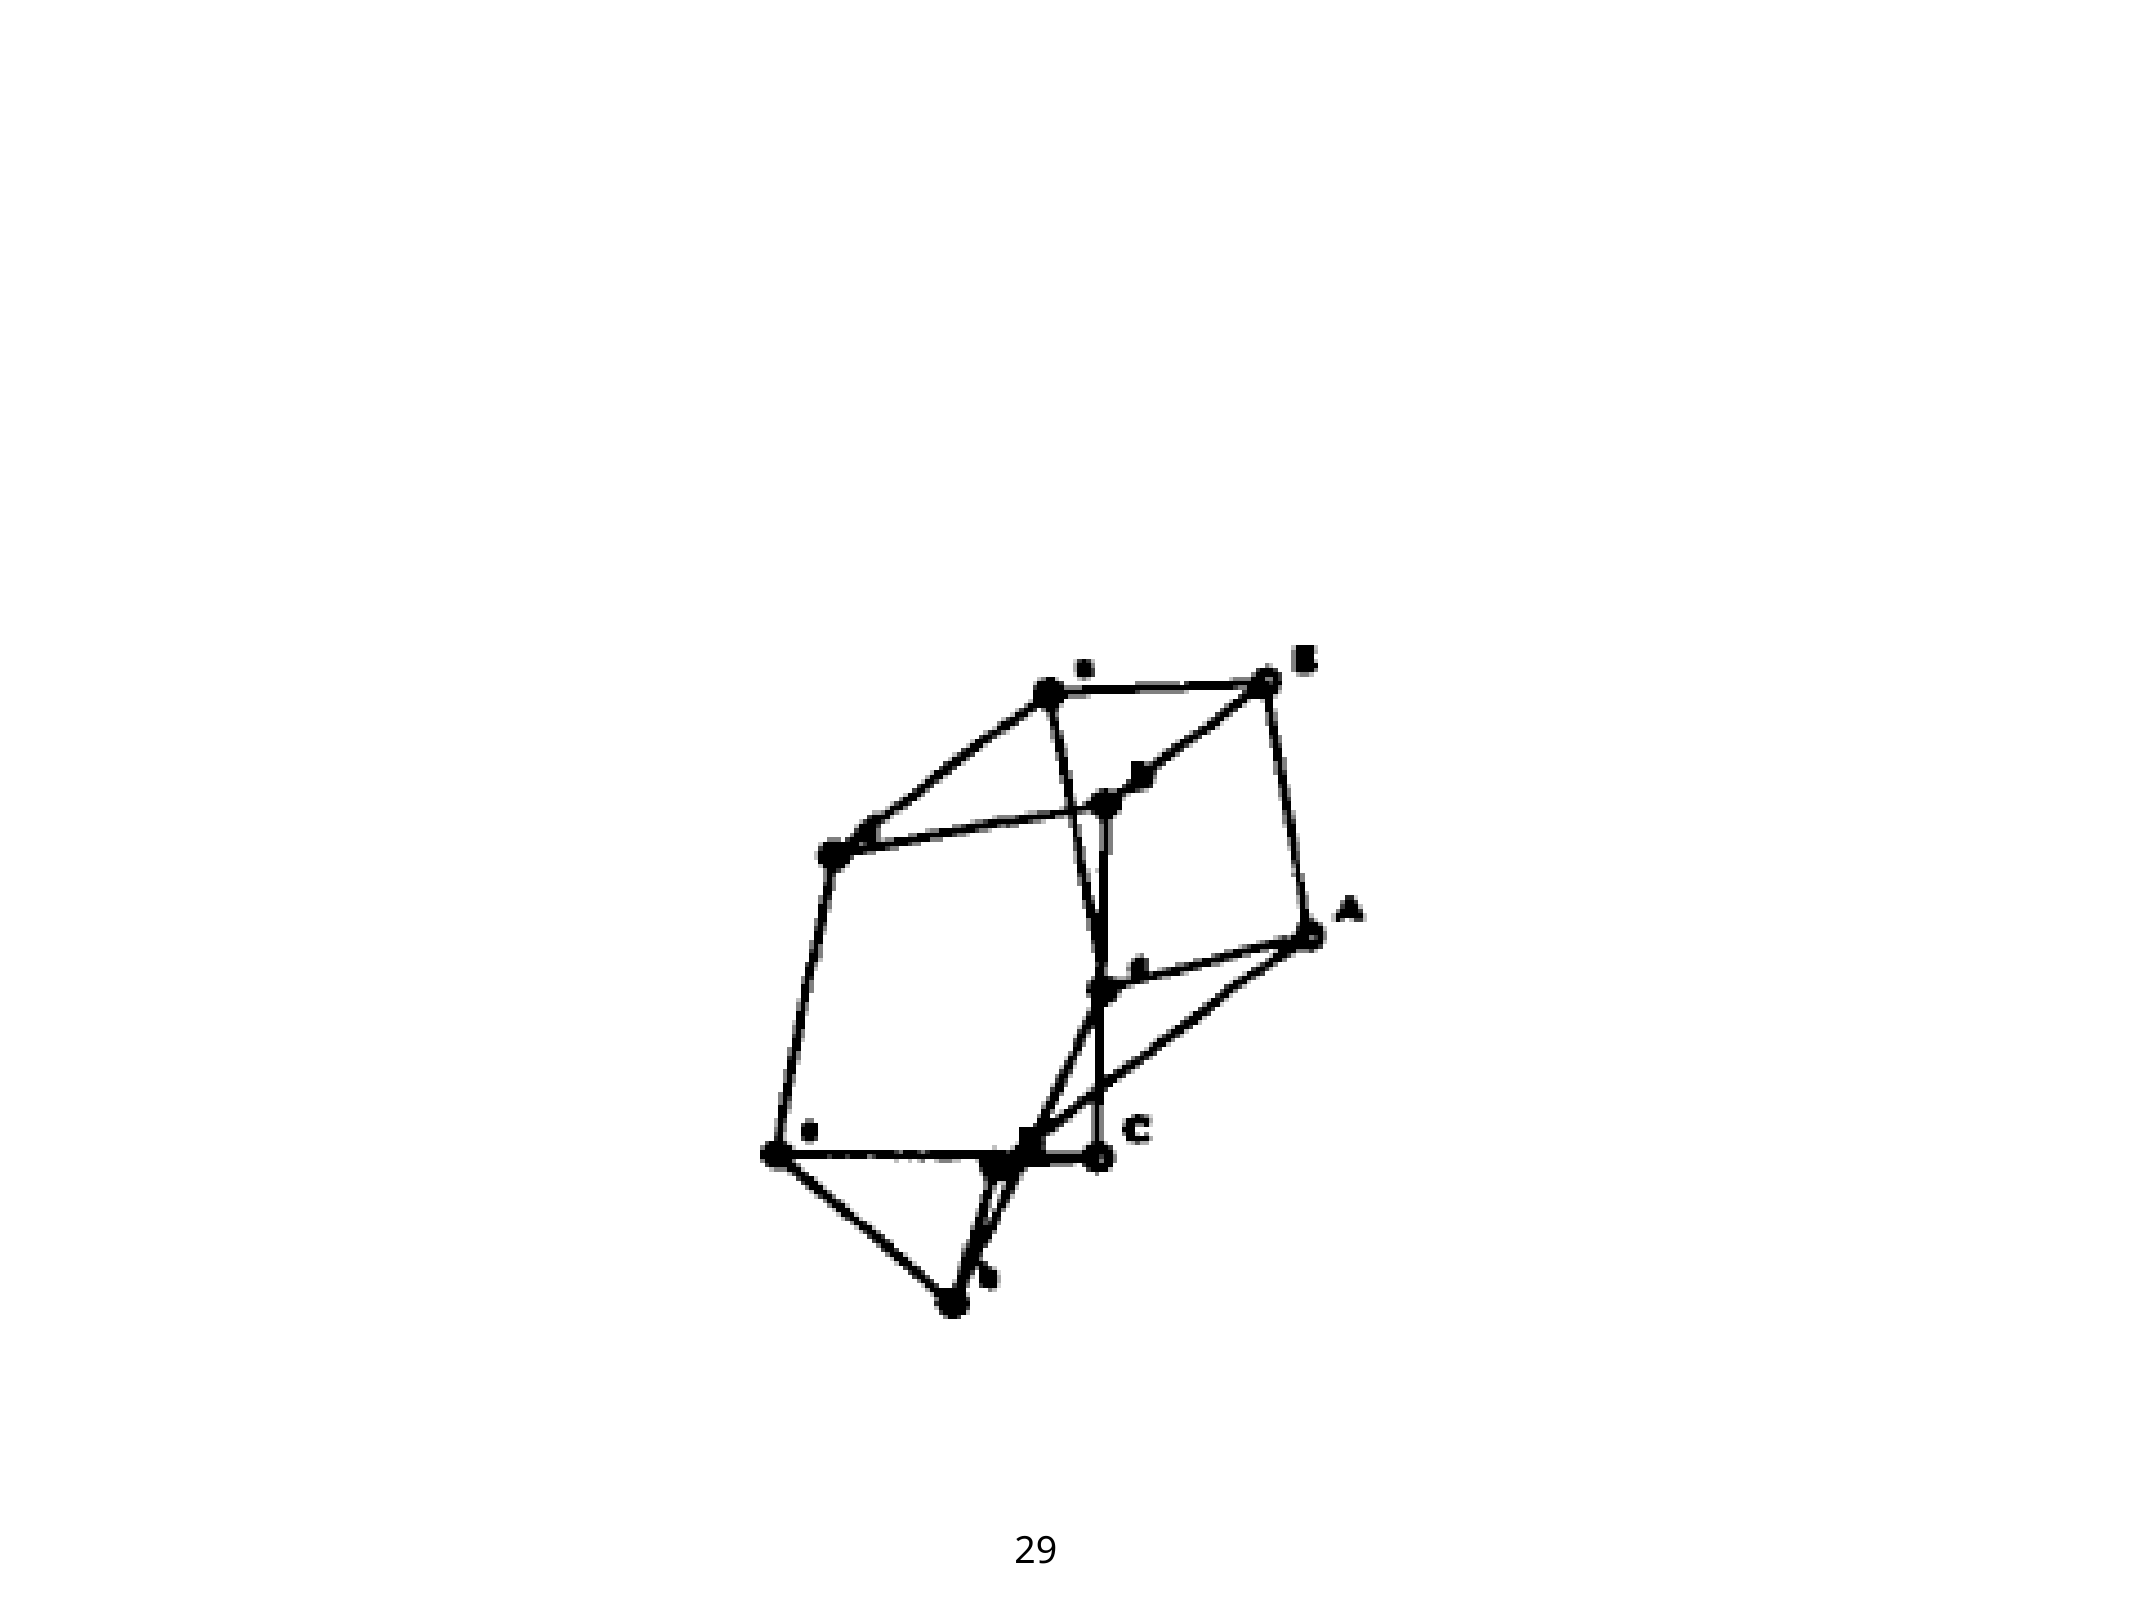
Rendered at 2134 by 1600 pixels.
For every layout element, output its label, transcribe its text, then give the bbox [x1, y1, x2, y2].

slide_number 29 [1004, 1517, 1067, 1581]
picture [743, 619, 1391, 1343]
